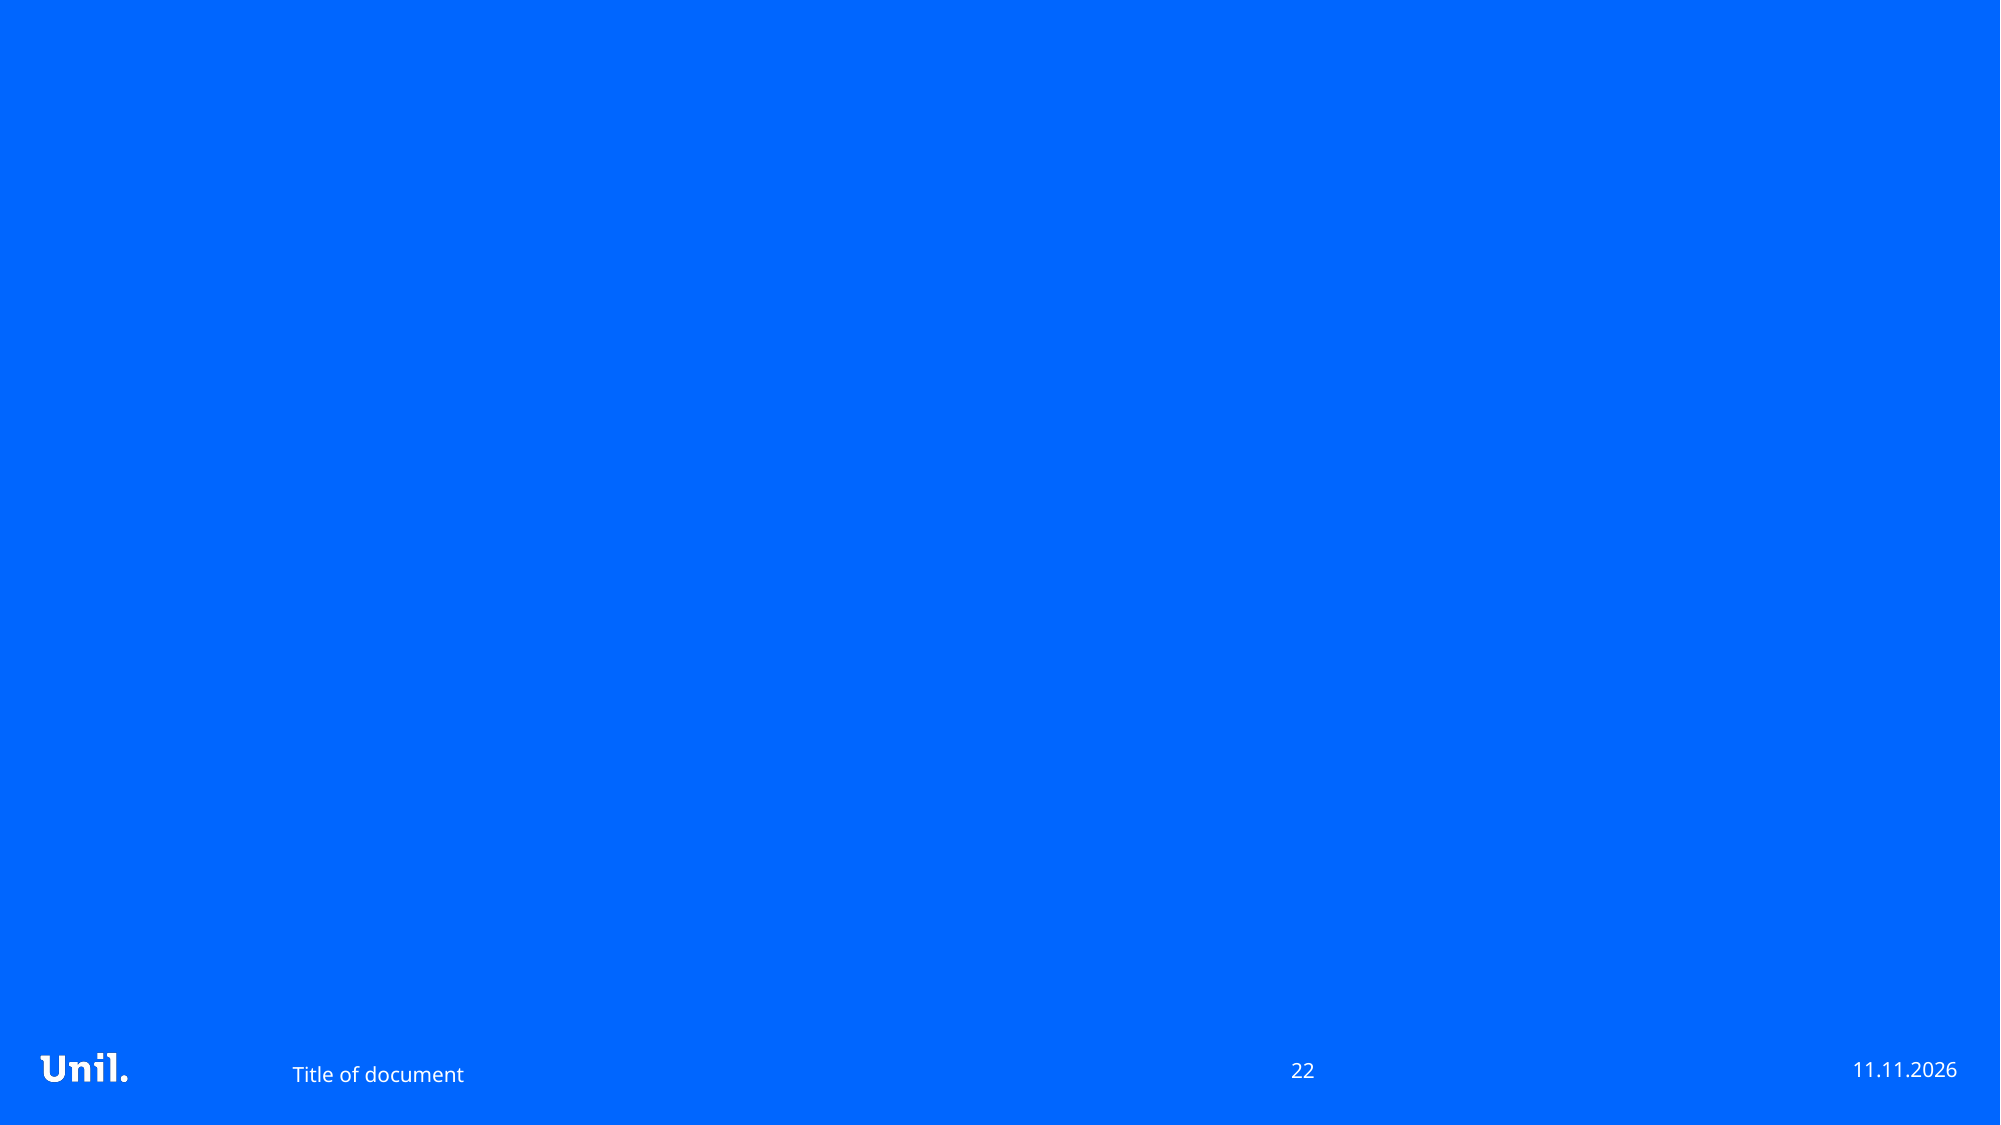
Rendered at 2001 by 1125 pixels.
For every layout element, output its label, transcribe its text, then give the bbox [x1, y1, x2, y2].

slide_number 22 [1250, 1037, 1355, 1086]
picture [27, 1042, 141, 1095]
footer Title of document [292, 1011, 1048, 1087]
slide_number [1789, 1026, 1958, 1086]
